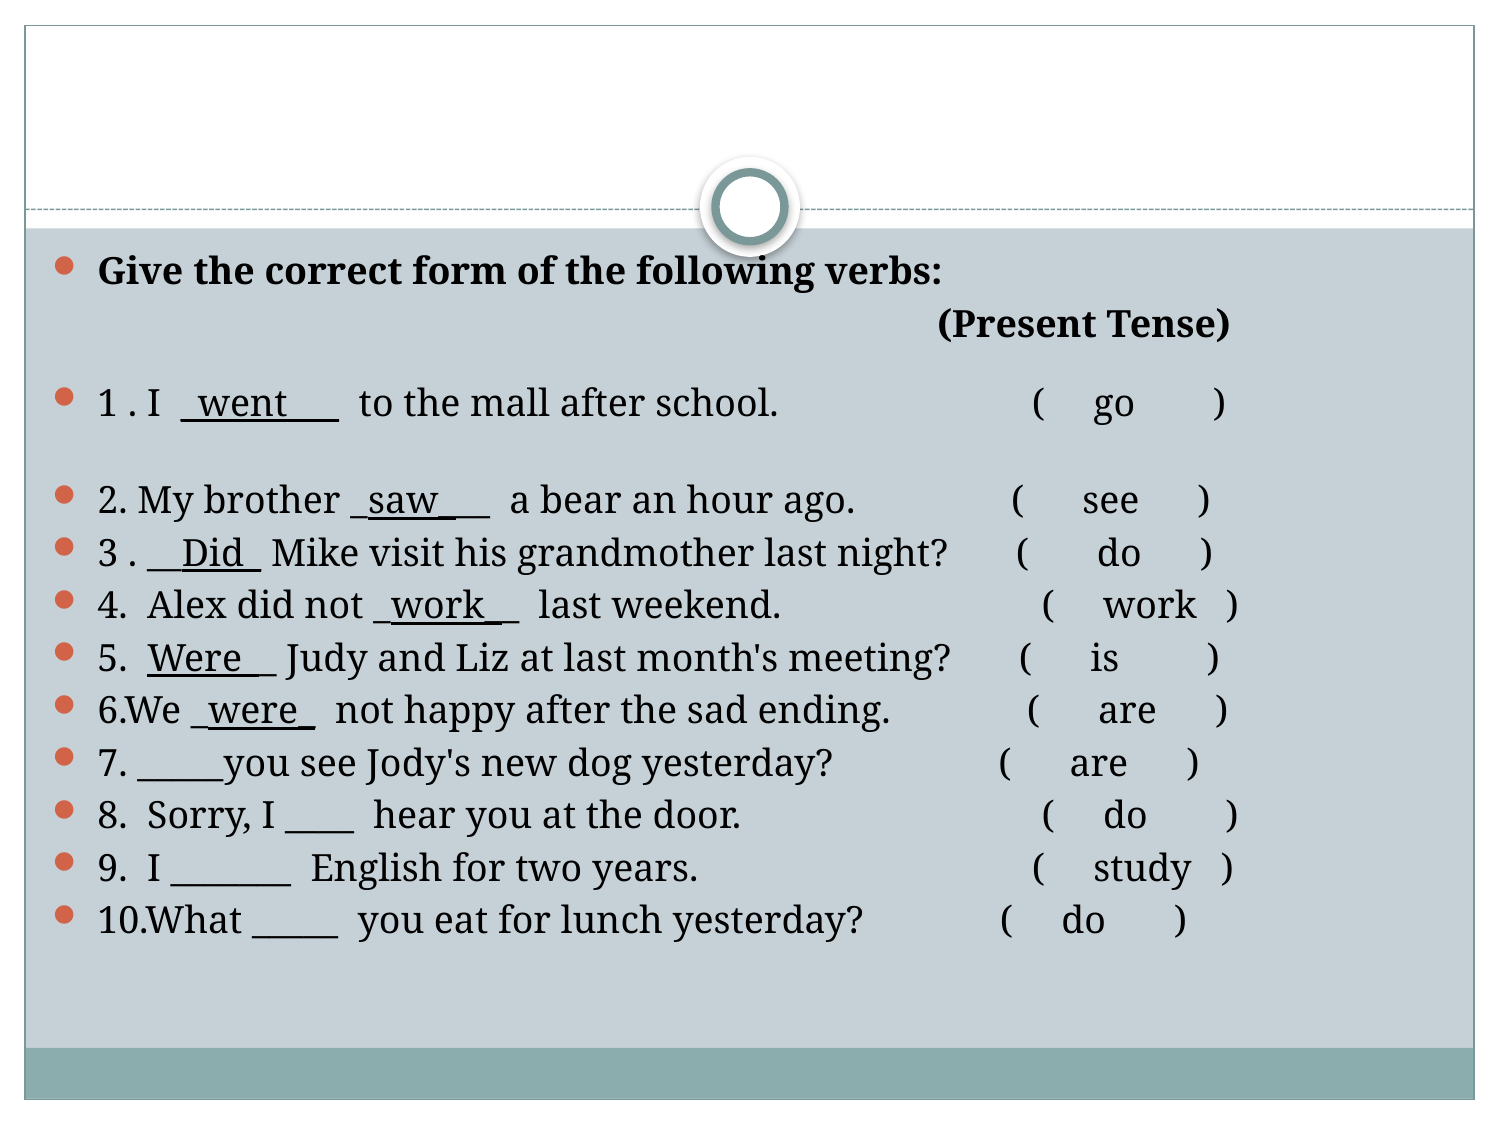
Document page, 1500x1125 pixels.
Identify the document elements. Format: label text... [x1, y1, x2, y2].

list Give the correct form of the following verbs: (Present Tense) 1 . I _went___ to the mall after school. ( go ) 2. My brother _saw___ a bear an hour ago. ( see ) 3 . __Did_ Mike visit his grandmother last night? ( do ) 4. Alex did not _work__ last weekend. ( work ) 5. Were__ Judy and Liz at last month's meeting? ( is ) 6.We _were_ not happy after the sad ending. ( are ) 7. _____you see Jody's new dog yesterday? ( are ) 8. Sorry, I ____ hear you at the door. ( do ) 9. I _______ English for two years. ( study ) 10.What _____ you eat for lunch yesterday? ( do ) [37, 187, 1420, 988]
